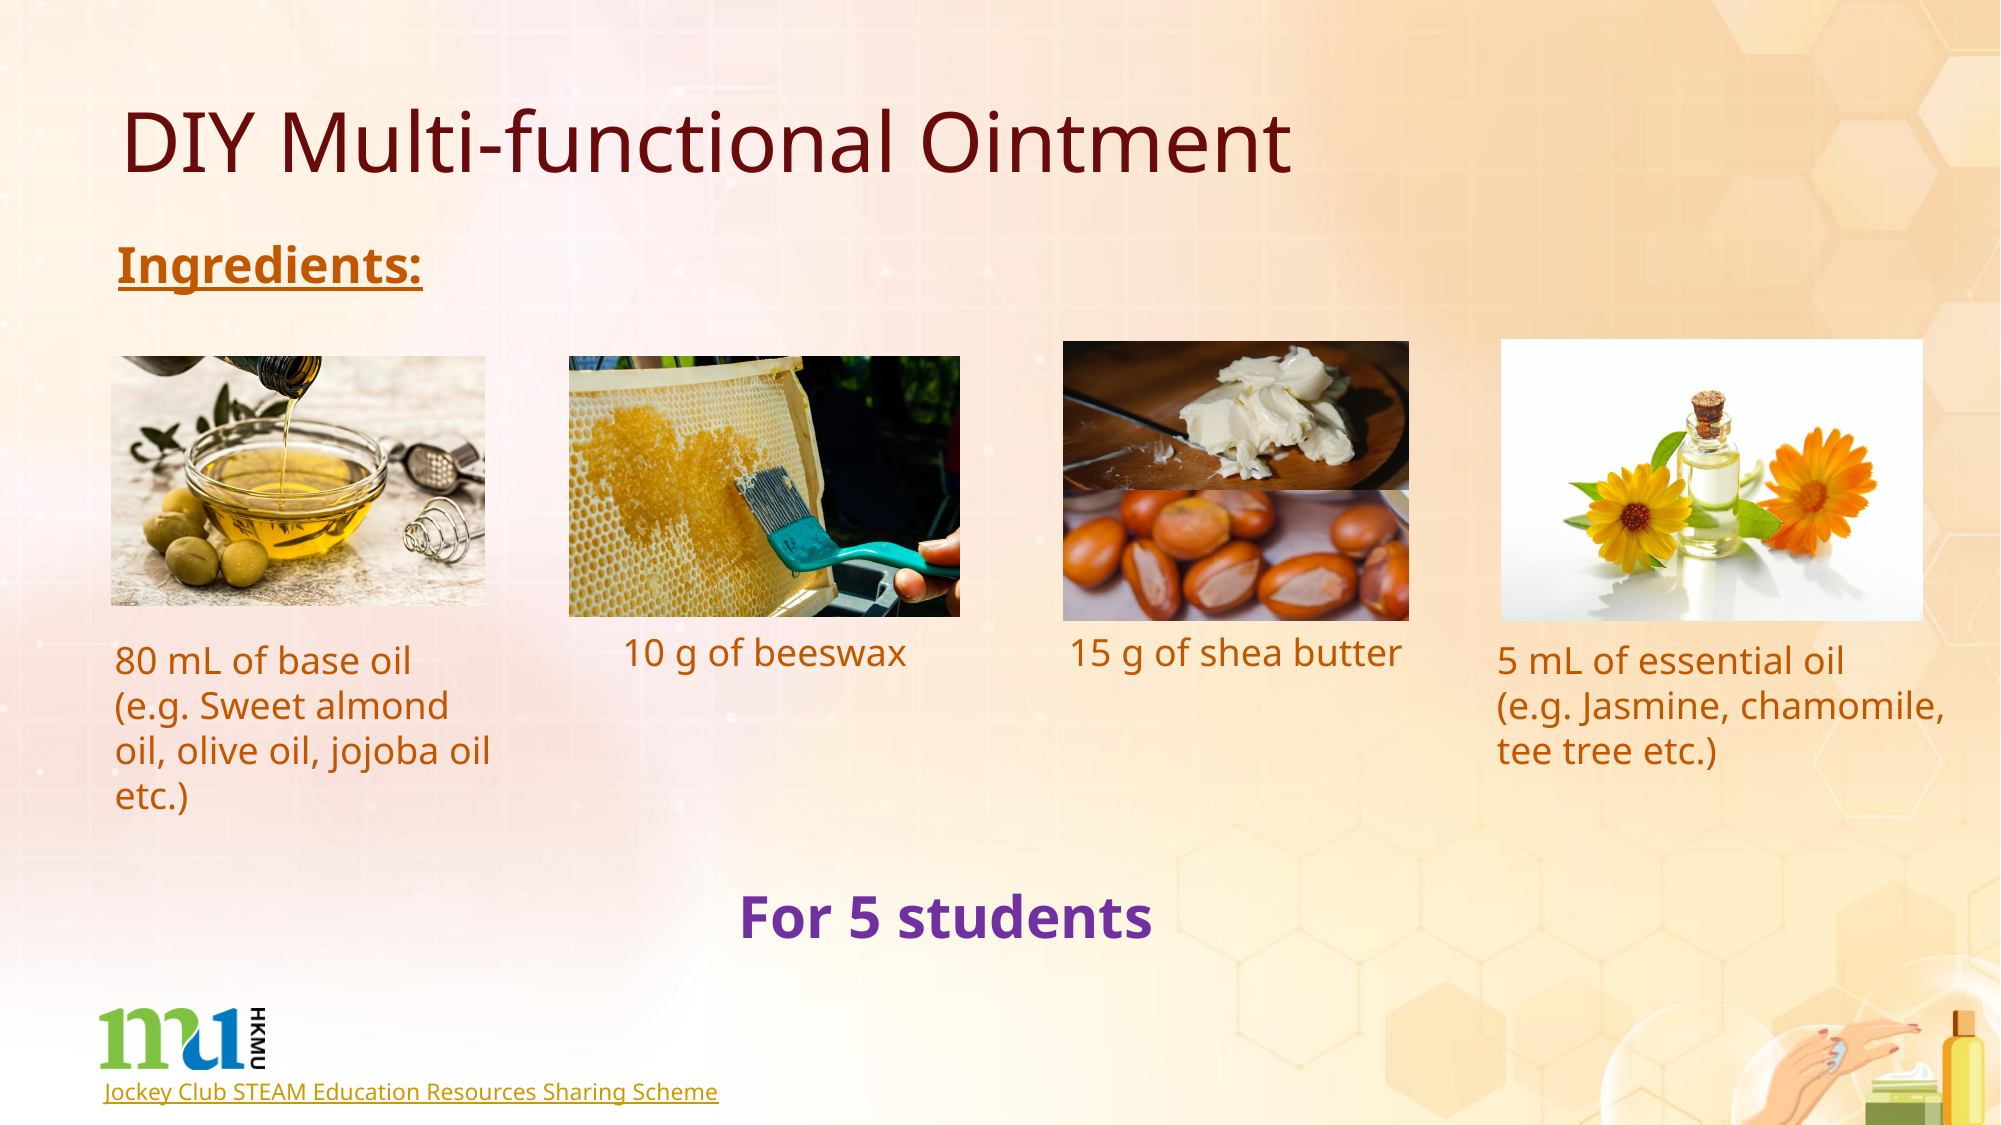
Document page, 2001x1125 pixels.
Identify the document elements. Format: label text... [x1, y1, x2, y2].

text_box Ingredients: [103, 225, 438, 301]
text_box 15 g of shea butter [1054, 621, 1418, 682]
picture [0, 0, 2001, 1125]
text_box 80 mL of base oil (e.g. Sweet almond oil, olive oil, jojoba oil etc.) [99, 629, 515, 870]
title DIY Multi-functional Ointment [99, 45, 1900, 233]
text_box 5 mL of essential oil (e.g. Jasmine, chamomile, tee tree etc.) [1482, 629, 1971, 780]
text_box For 5 students [724, 872, 1169, 958]
text_box 10 g of beeswax [607, 625, 922, 682]
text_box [1062, 341, 1410, 621]
